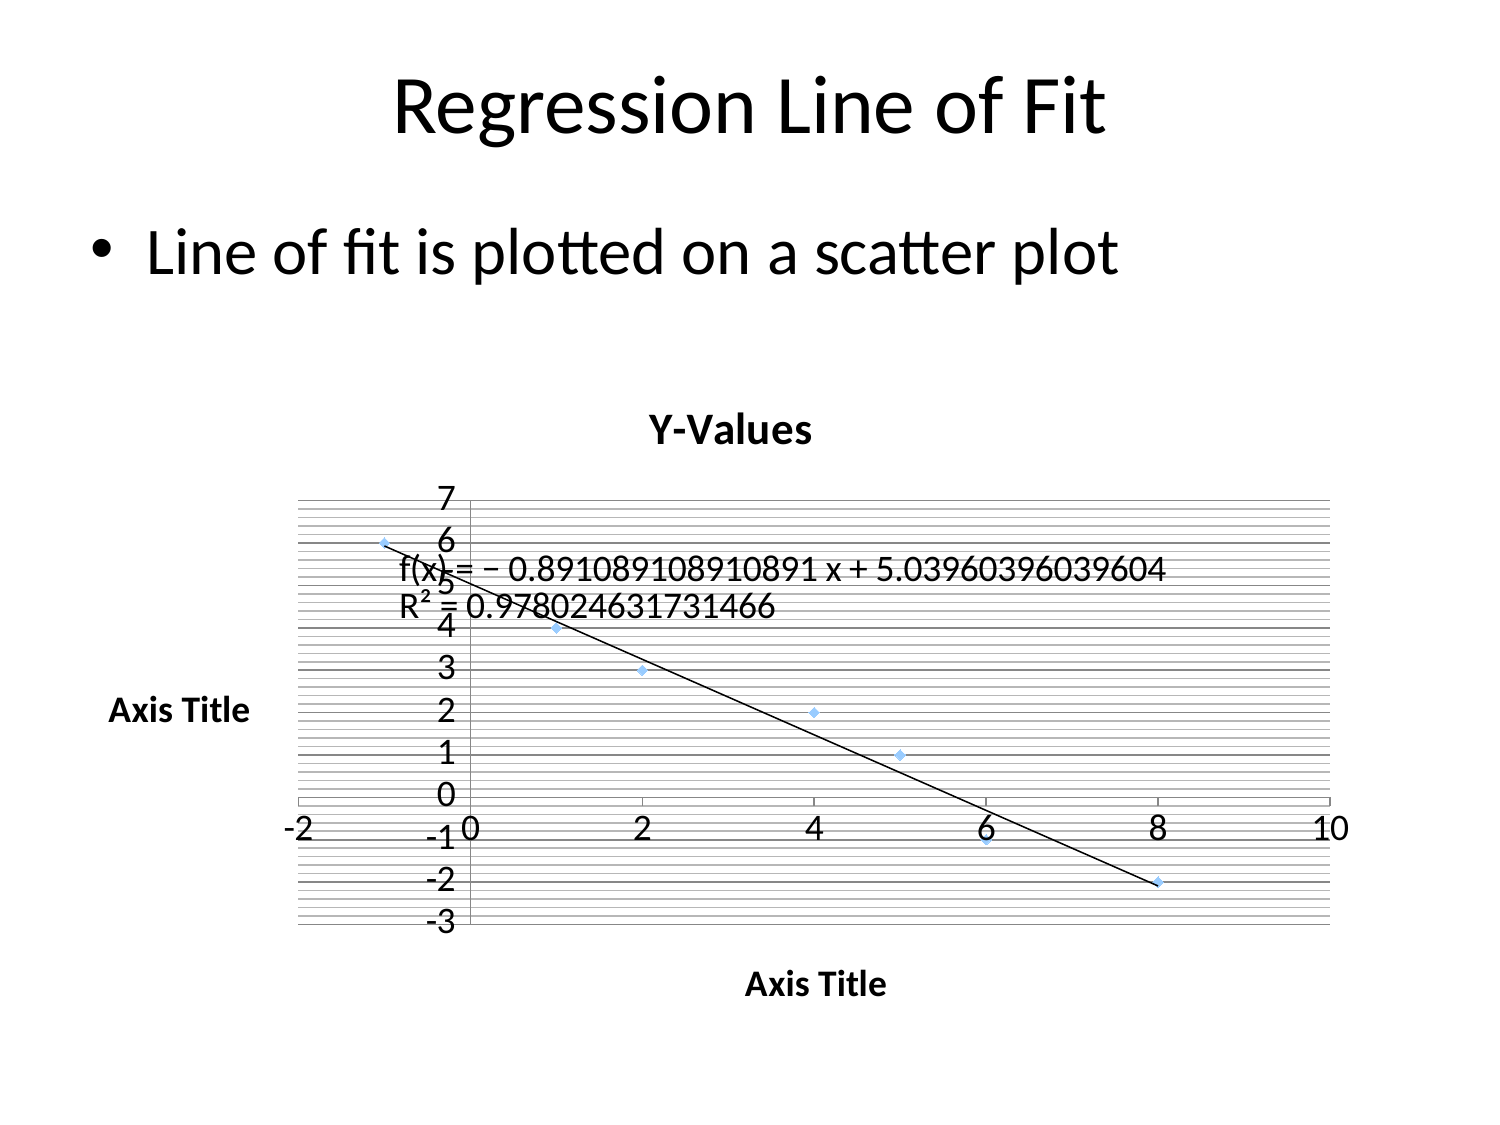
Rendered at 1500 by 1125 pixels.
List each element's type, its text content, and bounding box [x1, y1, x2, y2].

list Line of fit is plotted on a scatter plot [75, 200, 1425, 388]
title Regression Line of Fit [75, 24, 1425, 175]
chart [74, 374, 1388, 1042]
